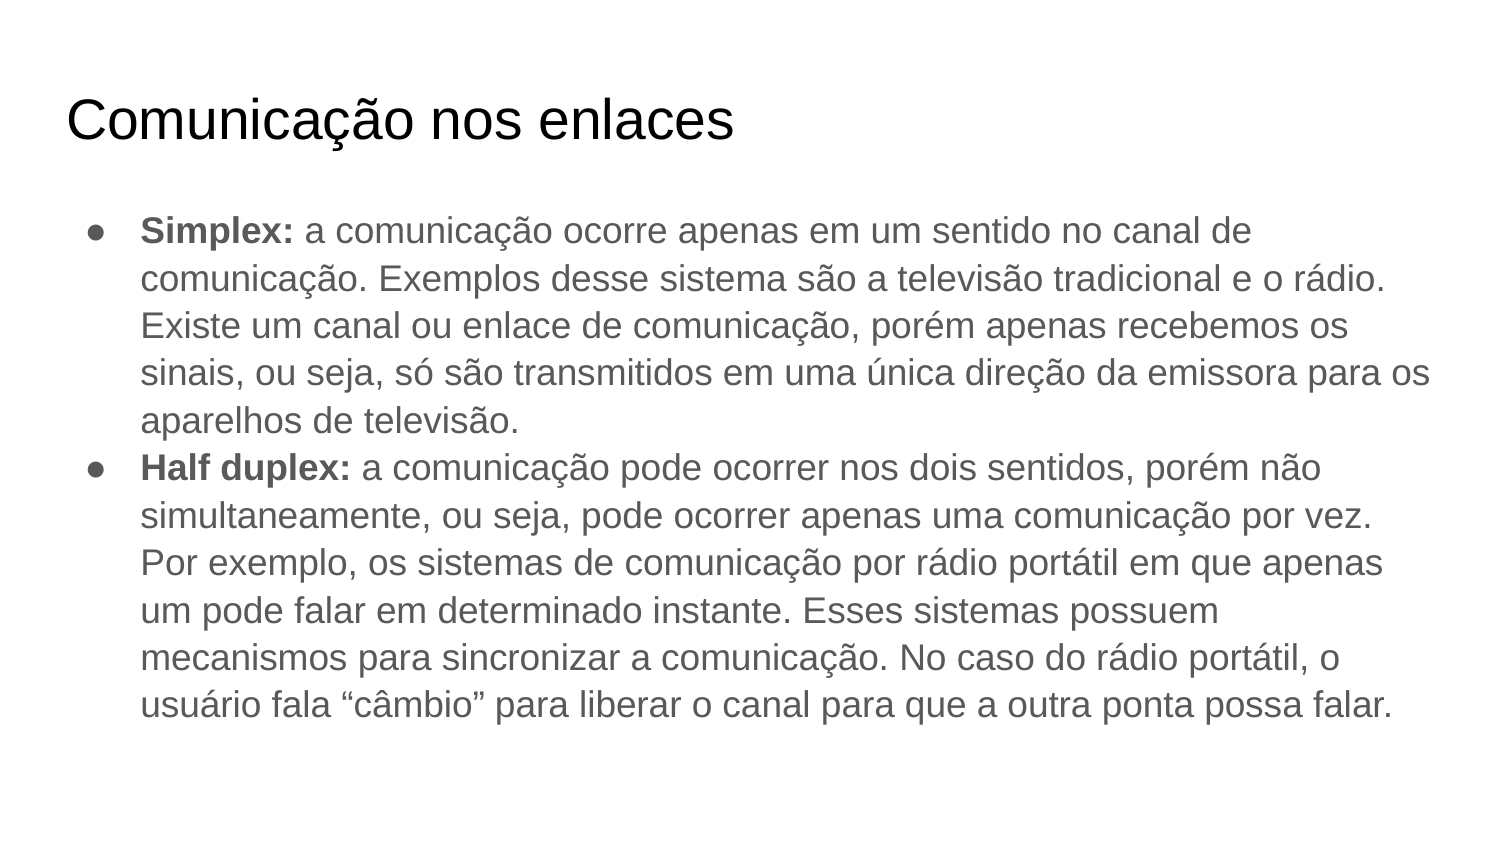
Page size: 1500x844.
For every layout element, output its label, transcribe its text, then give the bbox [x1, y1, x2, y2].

list Simplex: a comunicação ocorre apenas em um sentido no canal de comunicação. Exemplos desse sistema são a televisão tradicional e o rádio. Existe um canal ou enlace de comunicação, porém apenas recebemos os sinais, ou seja, só são transmitidos em uma única direção da emissora para os aparelhos de televisão. Half duplex: a comunicação pode ocorrer nos dois sentidos, porém não simultaneamente, ou seja, pode ocorrer apenas uma comunicação por vez. Por exemplo, os sistemas de comunicação por rádio portátil em que apenas um pode falar em determinado instante. Esses sistemas possuem mecanismos para sincronizar a comunicação. No caso do rádio portátil, o usuário fala “câmbio” para liberar o canal para que a outra ponta possa falar. [51, 189, 1449, 750]
title Comunicação nos enlaces [51, 72, 1449, 167]
